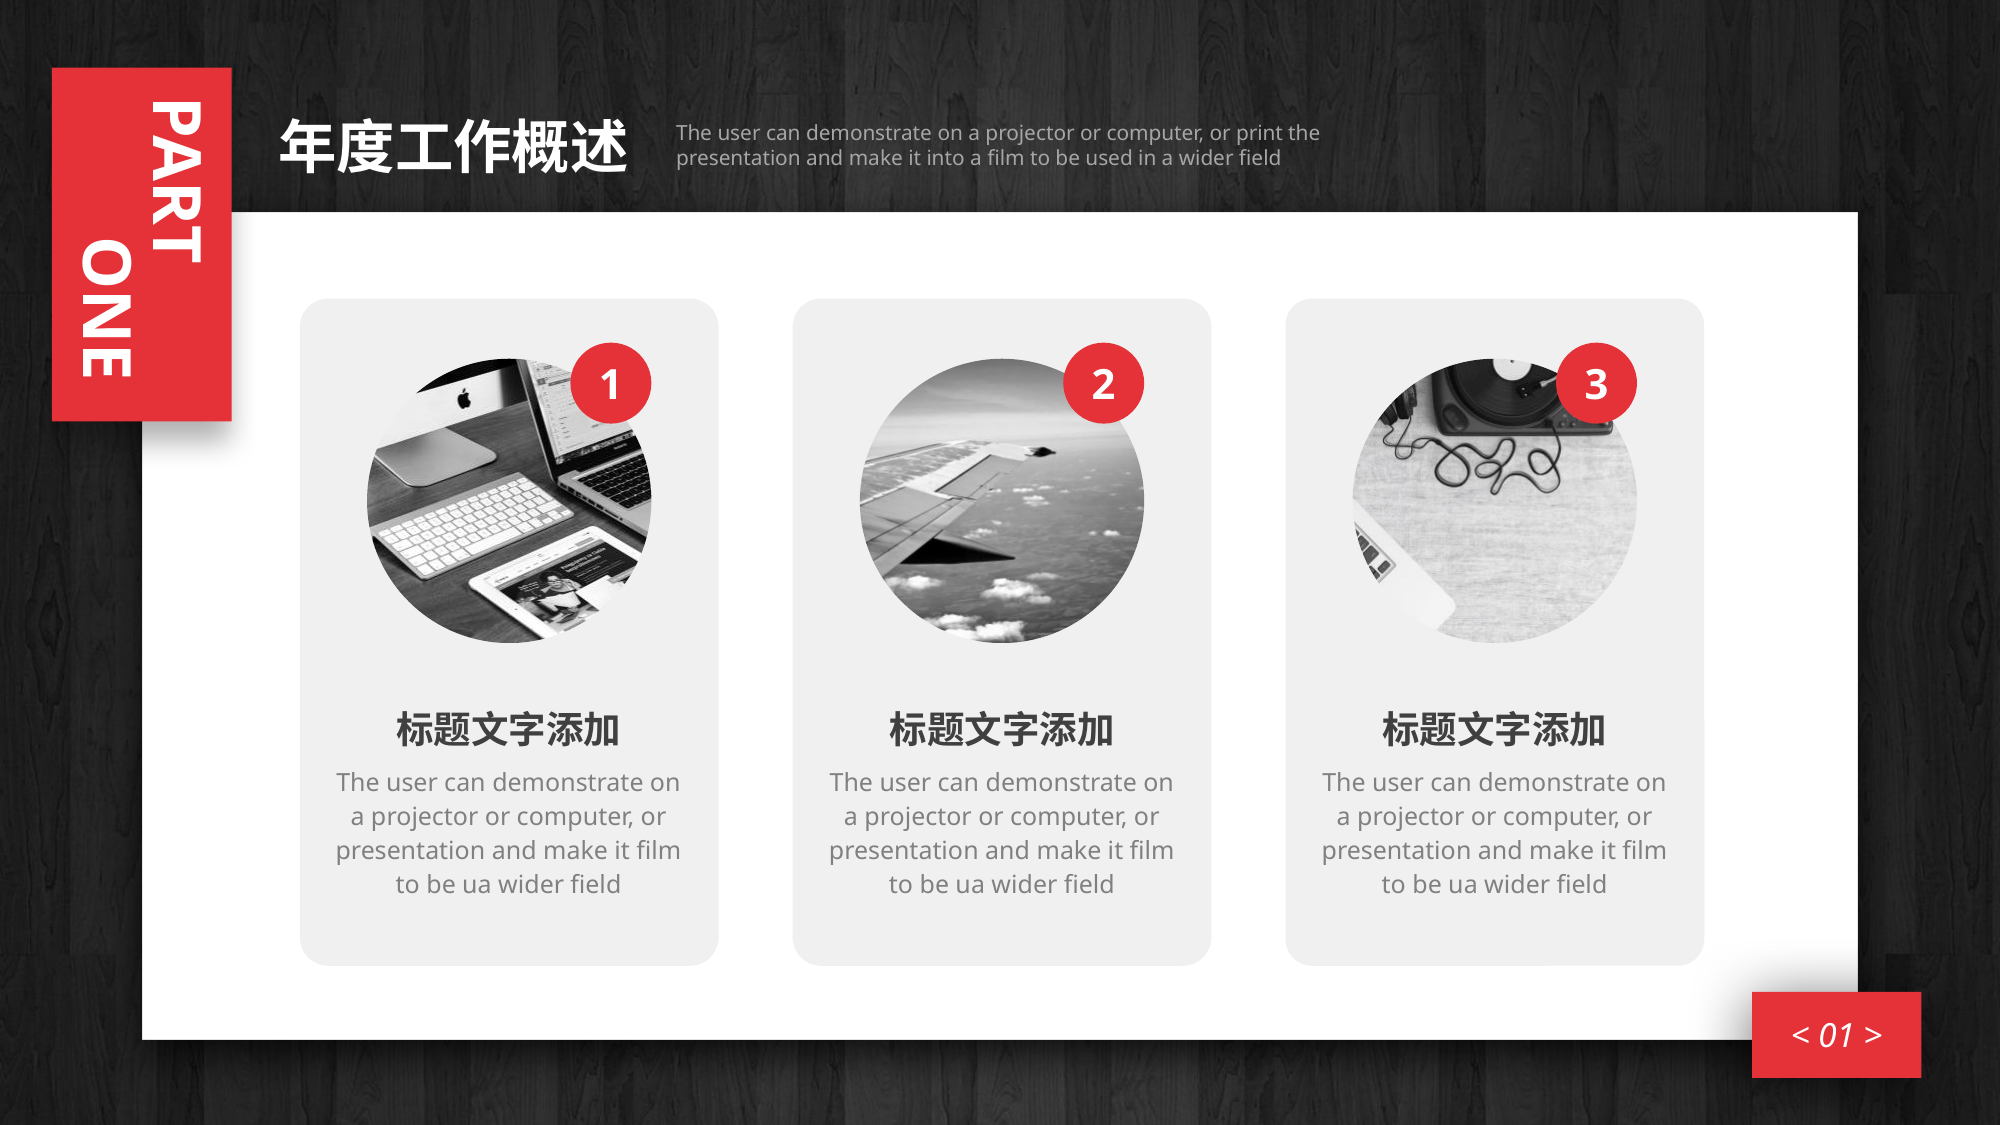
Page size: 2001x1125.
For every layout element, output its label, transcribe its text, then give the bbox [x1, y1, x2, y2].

text_box 年度工作概述 [264, 102, 953, 188]
text_box The user can demonstrate on a projector or computer, or print the presentation and make it into a film to be used in a wider field [661, 112, 1439, 178]
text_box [1285, 298, 1705, 966]
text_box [299, 298, 719, 966]
picture [0, 0, 2000, 1125]
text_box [792, 298, 1212, 966]
